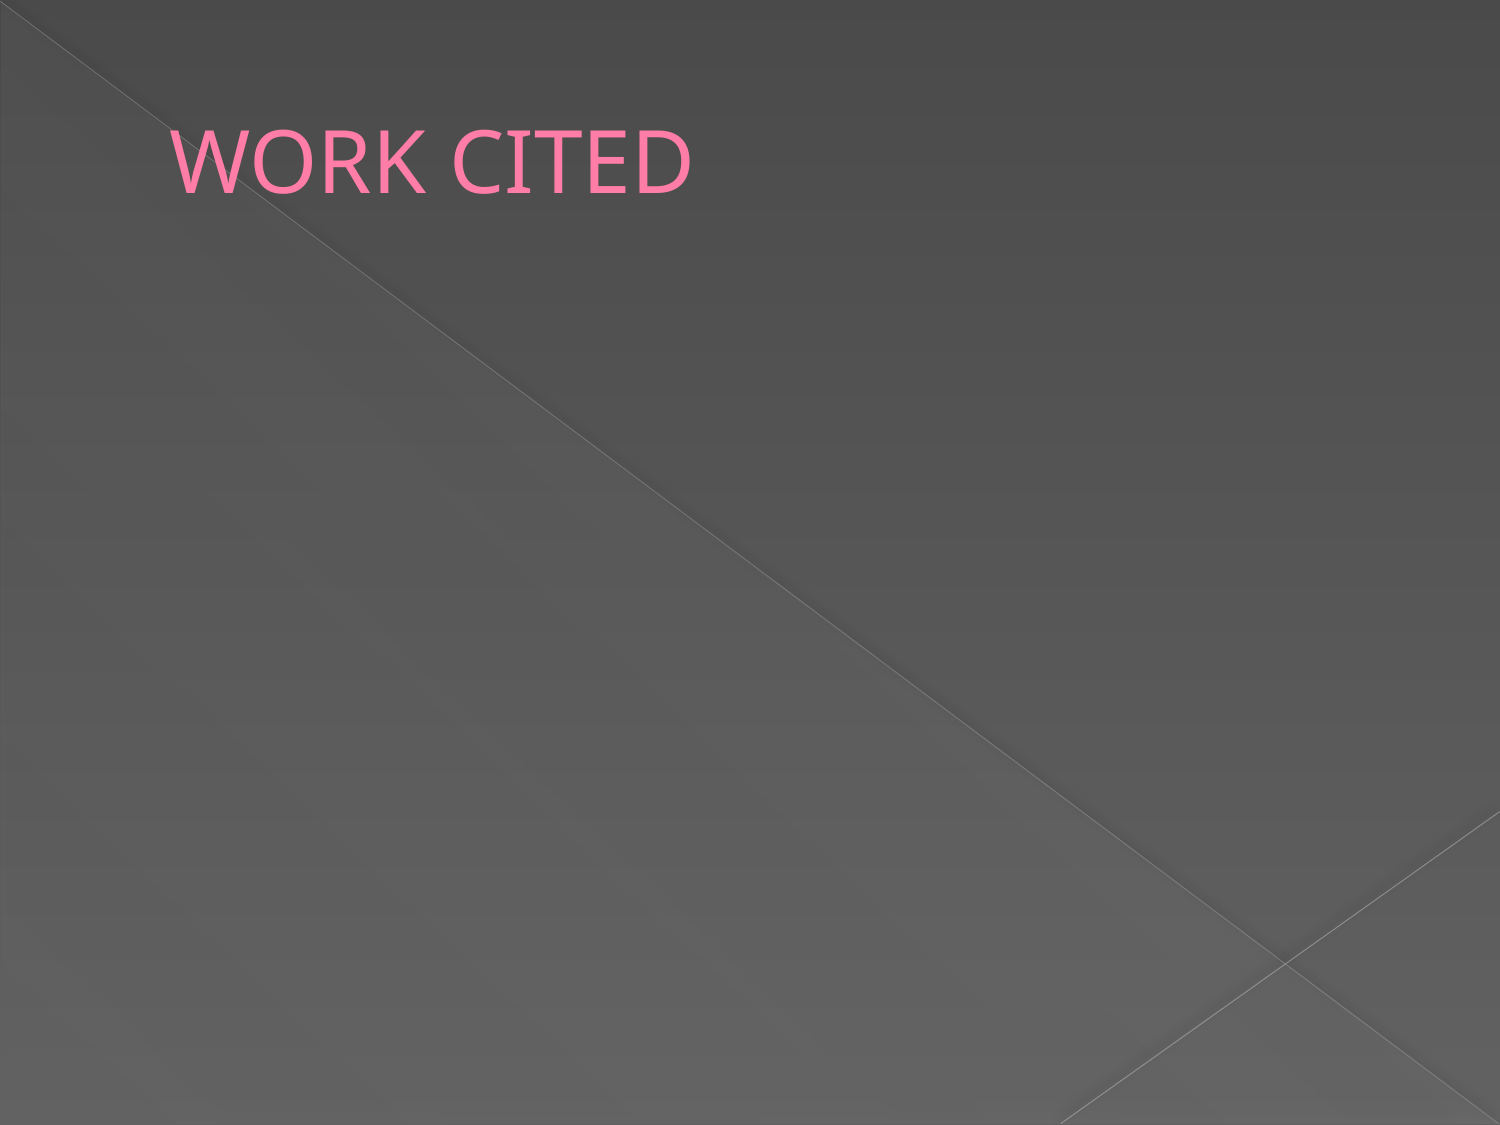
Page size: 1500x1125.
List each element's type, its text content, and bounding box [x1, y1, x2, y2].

title WORK CITED [75, 43, 1425, 274]
